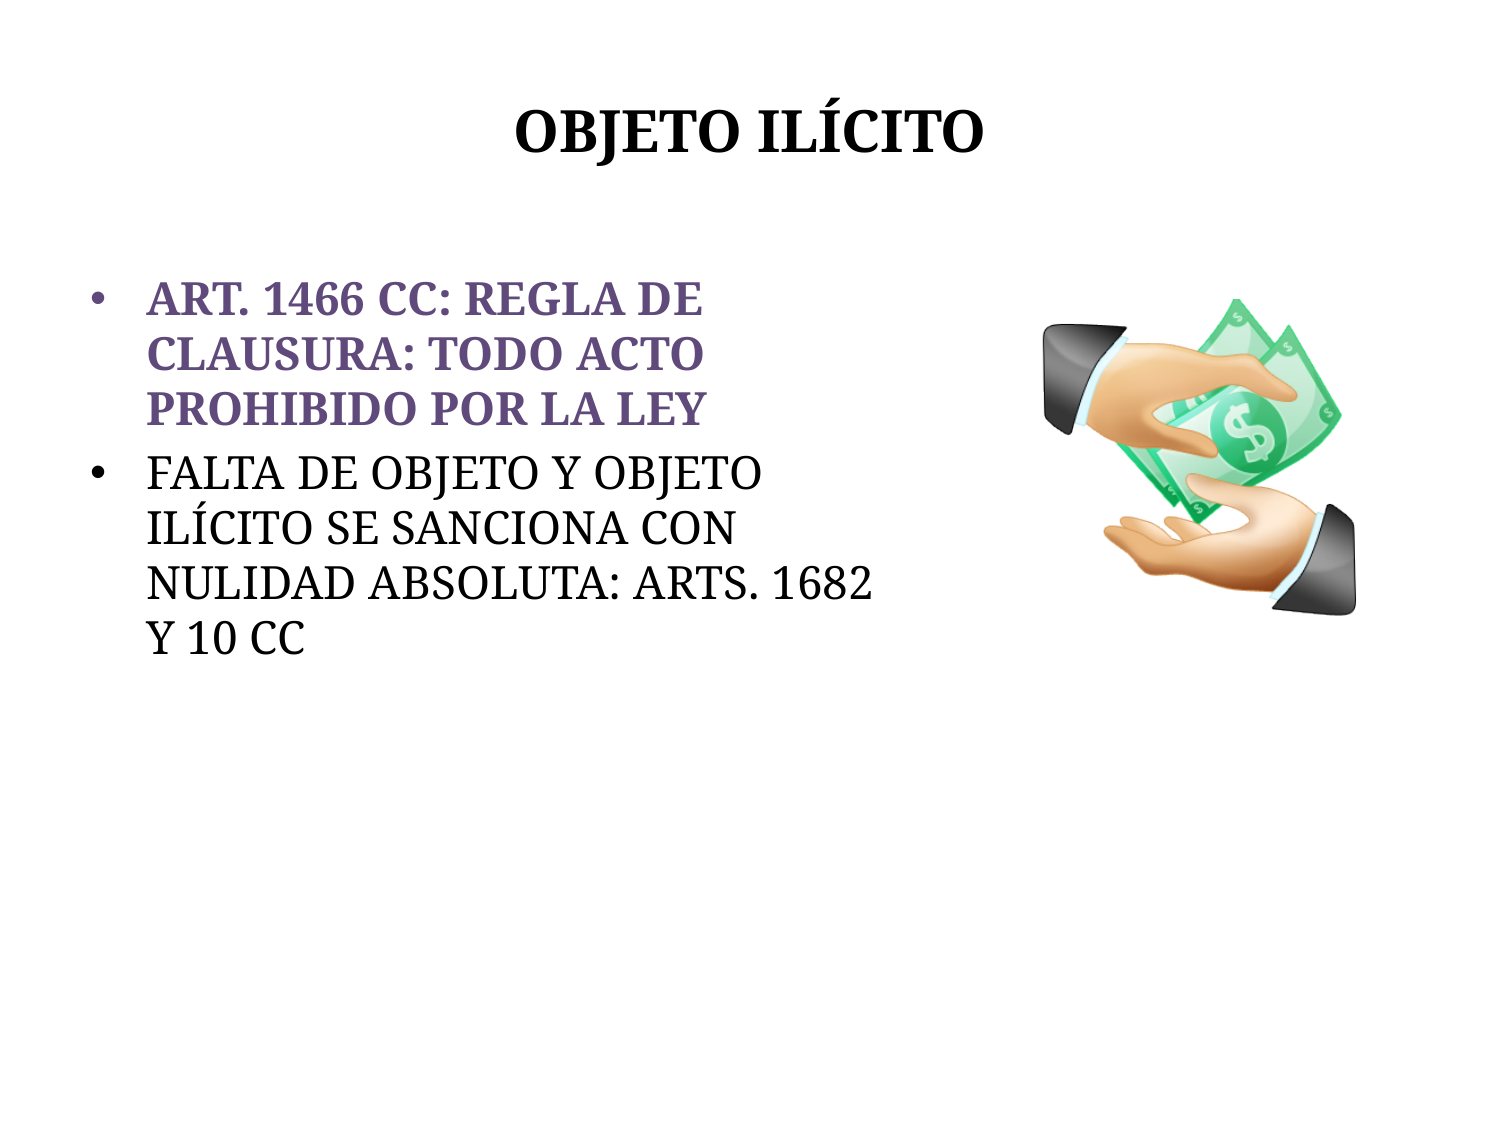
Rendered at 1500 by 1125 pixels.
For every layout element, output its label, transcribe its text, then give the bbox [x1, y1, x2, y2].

list ART. 1466 CC: REGLA DE CLAUSURA: TODO ACTO PROHIBIDO POR LA LEY FALTA DE OBJETO Y OBJETO ILÍCITO SE SANCIONA CON NULIDAD ABSOLUTA: ARTS. 1682 Y 10 CC [75, 262, 928, 1005]
picture [1037, 299, 1363, 626]
title OBJETO ILÍCITO [75, 45, 1425, 213]
